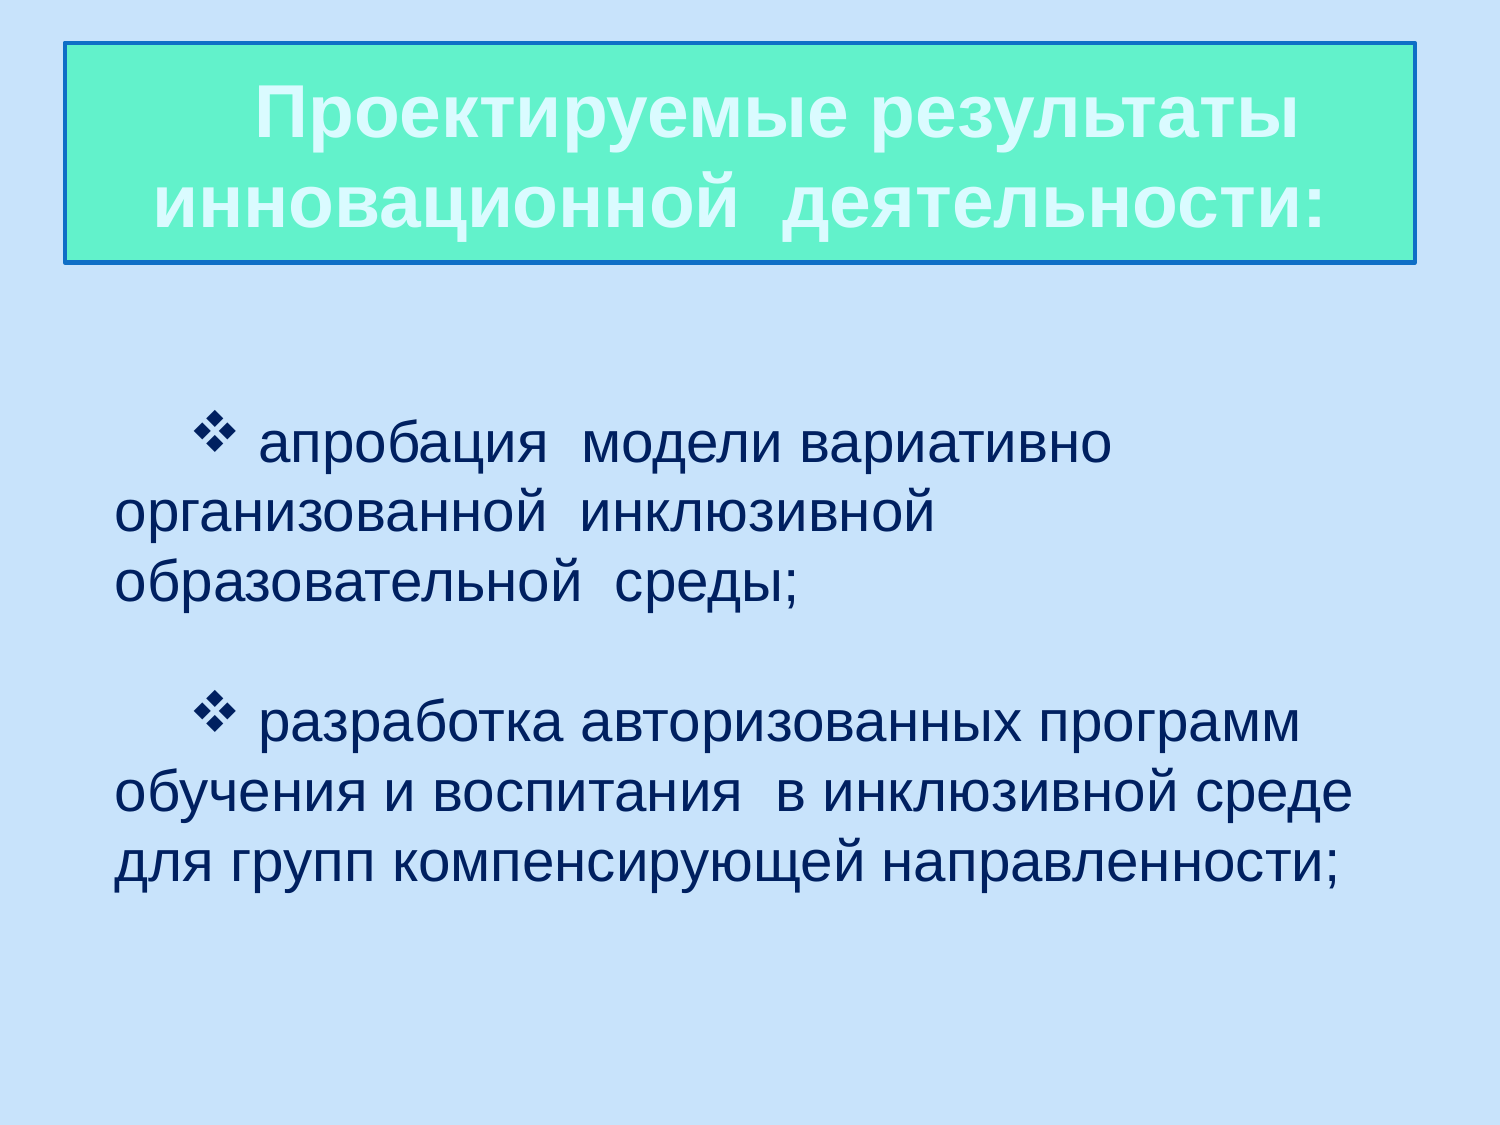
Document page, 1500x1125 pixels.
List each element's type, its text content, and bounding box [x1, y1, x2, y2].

text_box апробация модели вариативно организованной инклюзивной образовательной среды; разработка авторизованных программ обучения и воспитания в инклюзивной среде для групп компенсирующей направленности; [64, 376, 1447, 901]
text_box Проектируемые результаты инновационной деятельности: [63, 41, 1417, 265]
